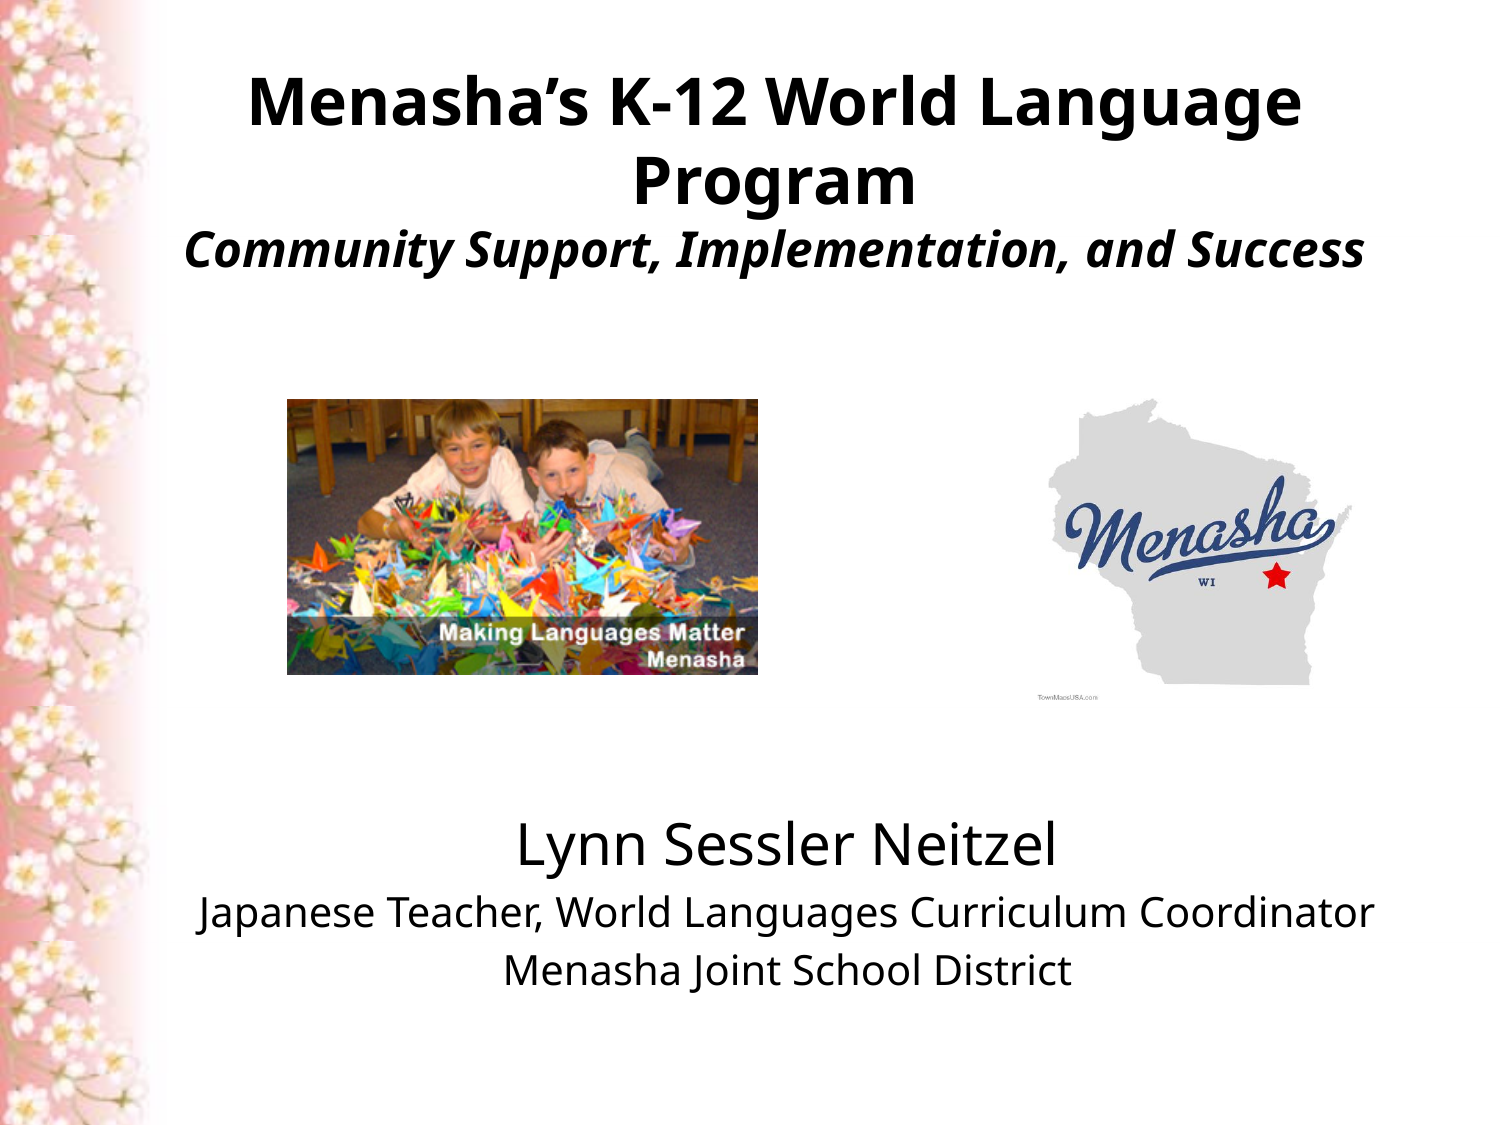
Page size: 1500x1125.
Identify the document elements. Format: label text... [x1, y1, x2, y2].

title Menasha’s K-12 World Language Program Community Support, Implementation, and Success [137, 50, 1413, 288]
picture [0, 0, 1500, 1125]
subtitle Lynn Sessler Neitzel Japanese Teacher, World Languages Curriculum Coordinator Menasha Joint School District [162, 800, 1413, 1088]
